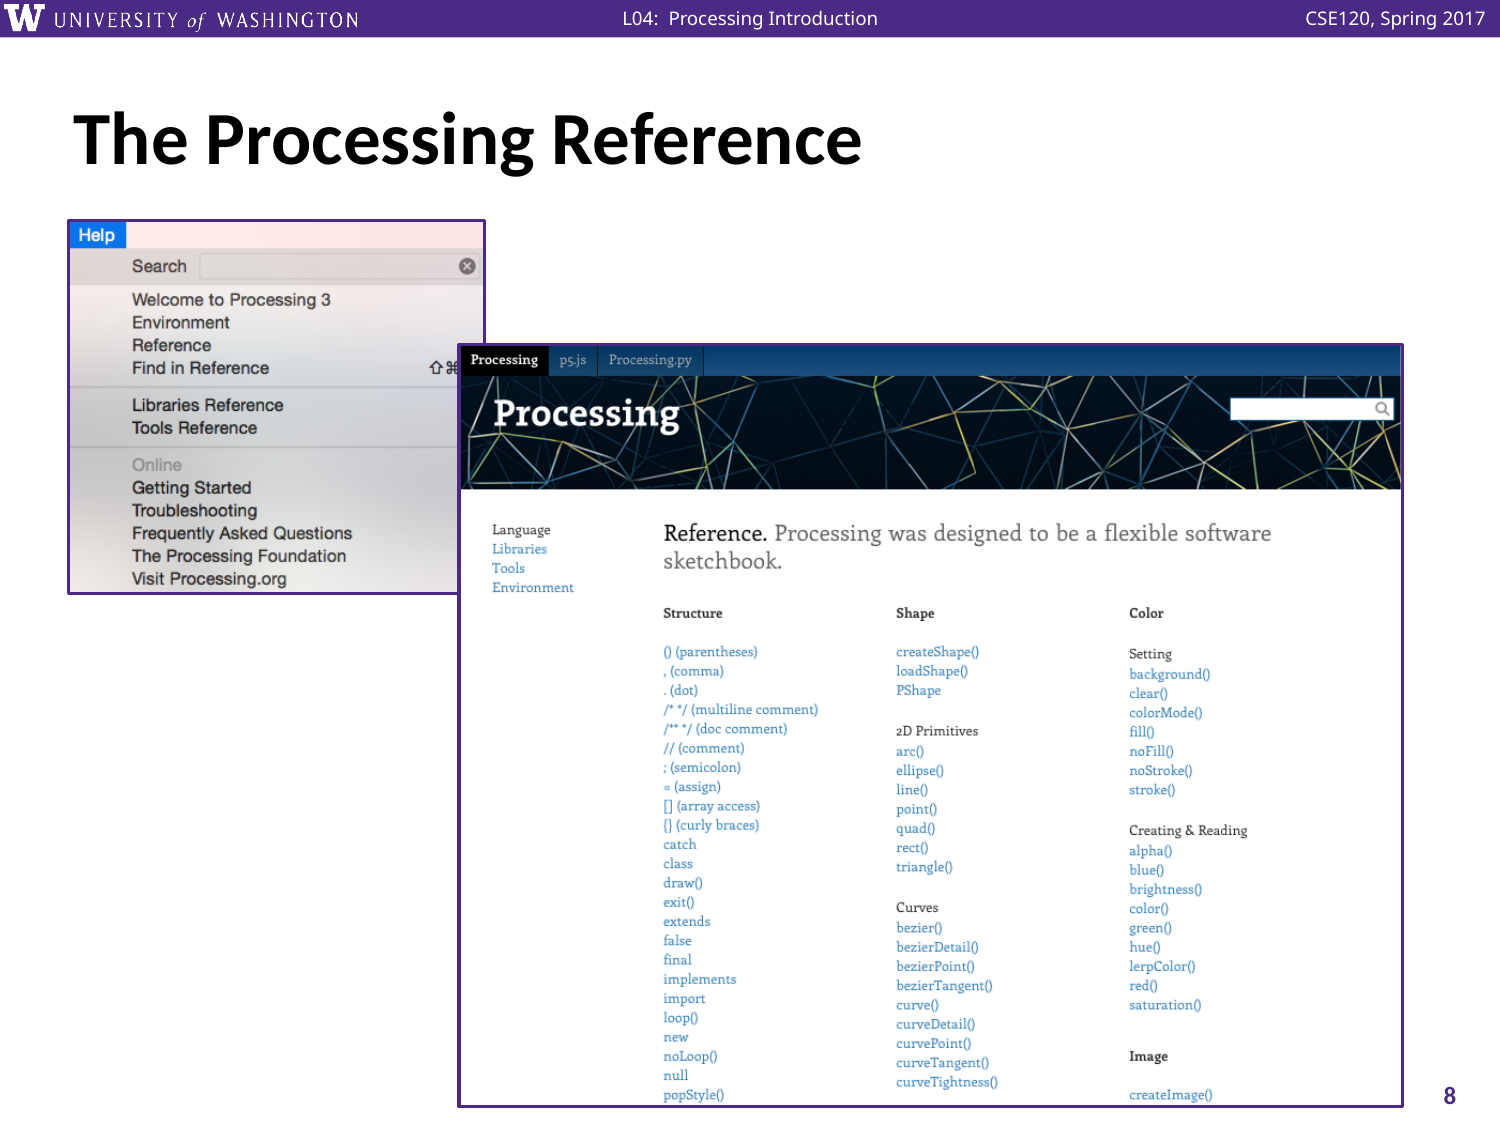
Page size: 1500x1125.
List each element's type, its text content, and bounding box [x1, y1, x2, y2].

picture [4, 4, 358, 32]
title The Processing Reference [58, 71, 1438, 198]
picture [70, 222, 1401, 1106]
slide_number 8 [1400, 1065, 1500, 1125]
